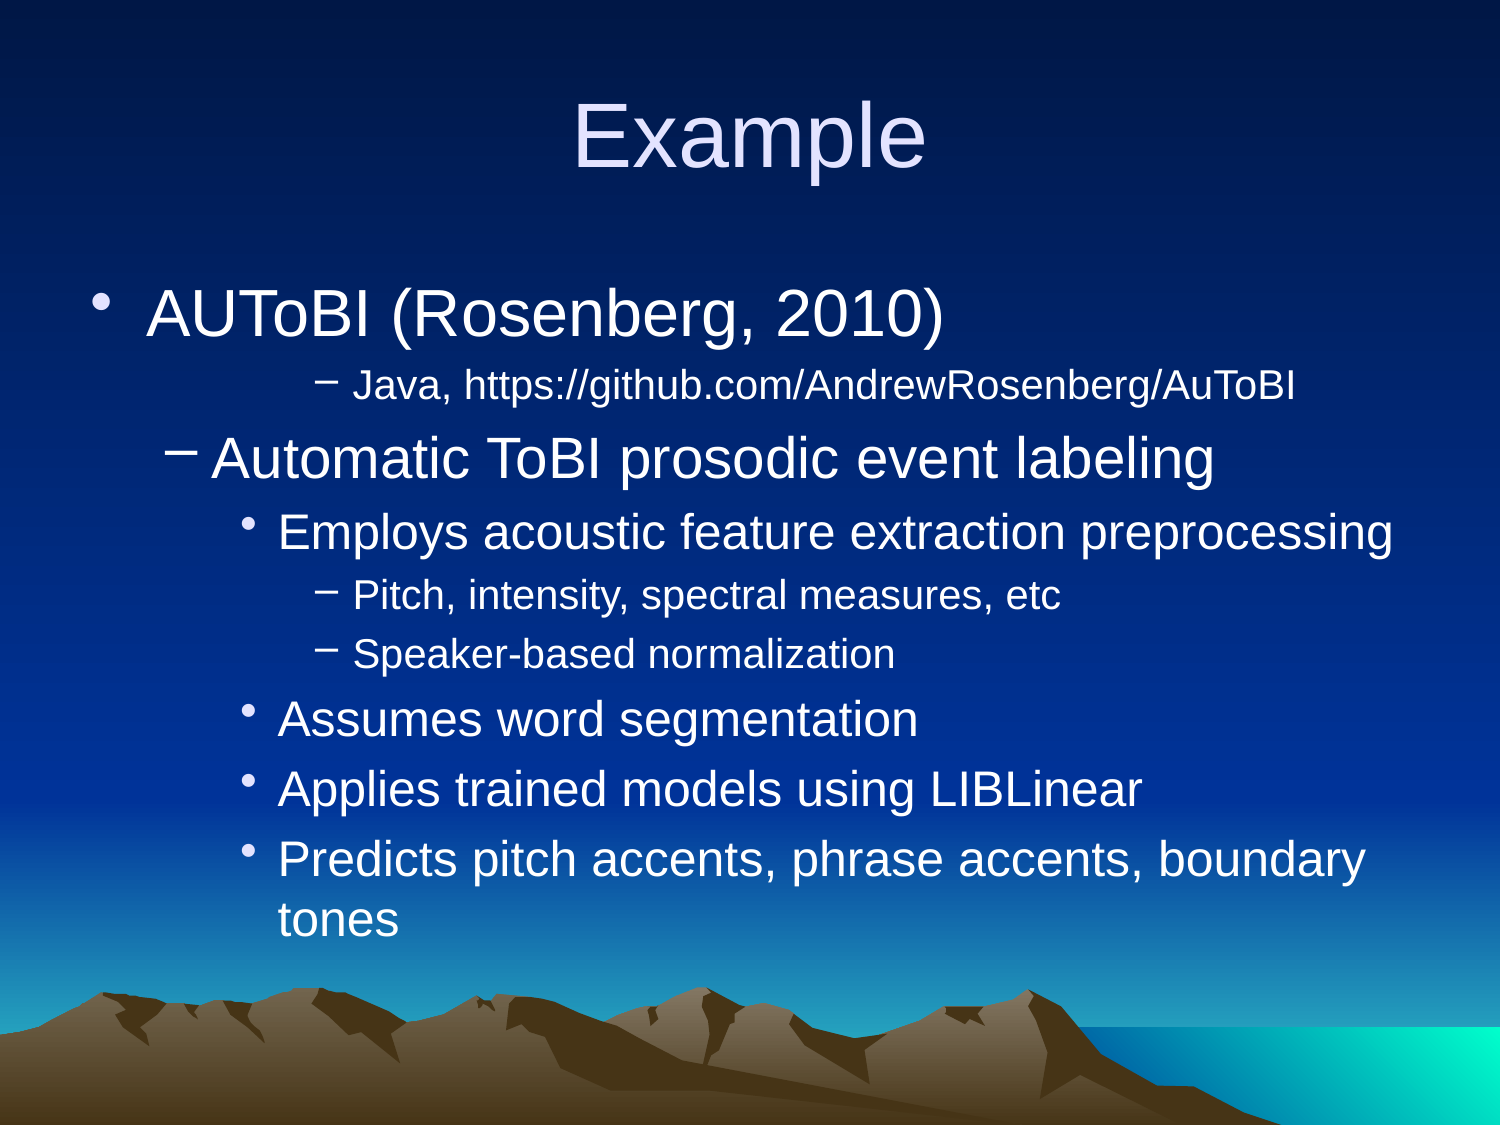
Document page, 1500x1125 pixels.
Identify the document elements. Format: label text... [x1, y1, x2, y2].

title Example [74, 37, 1426, 226]
list AUToBI (Rosenberg, 2010) Java, https://github.com/AndrewRosenberg/AuToBI Automatic ToBI prosodic event labeling Employs acoustic feature extraction preprocessing Pitch, intensity, spectral measures, etc Speaker-based normalization Assumes word segmentation Applies trained models using LIBLinear Predicts pitch accents, phrase accents, boundary tones [74, 262, 1500, 1001]
